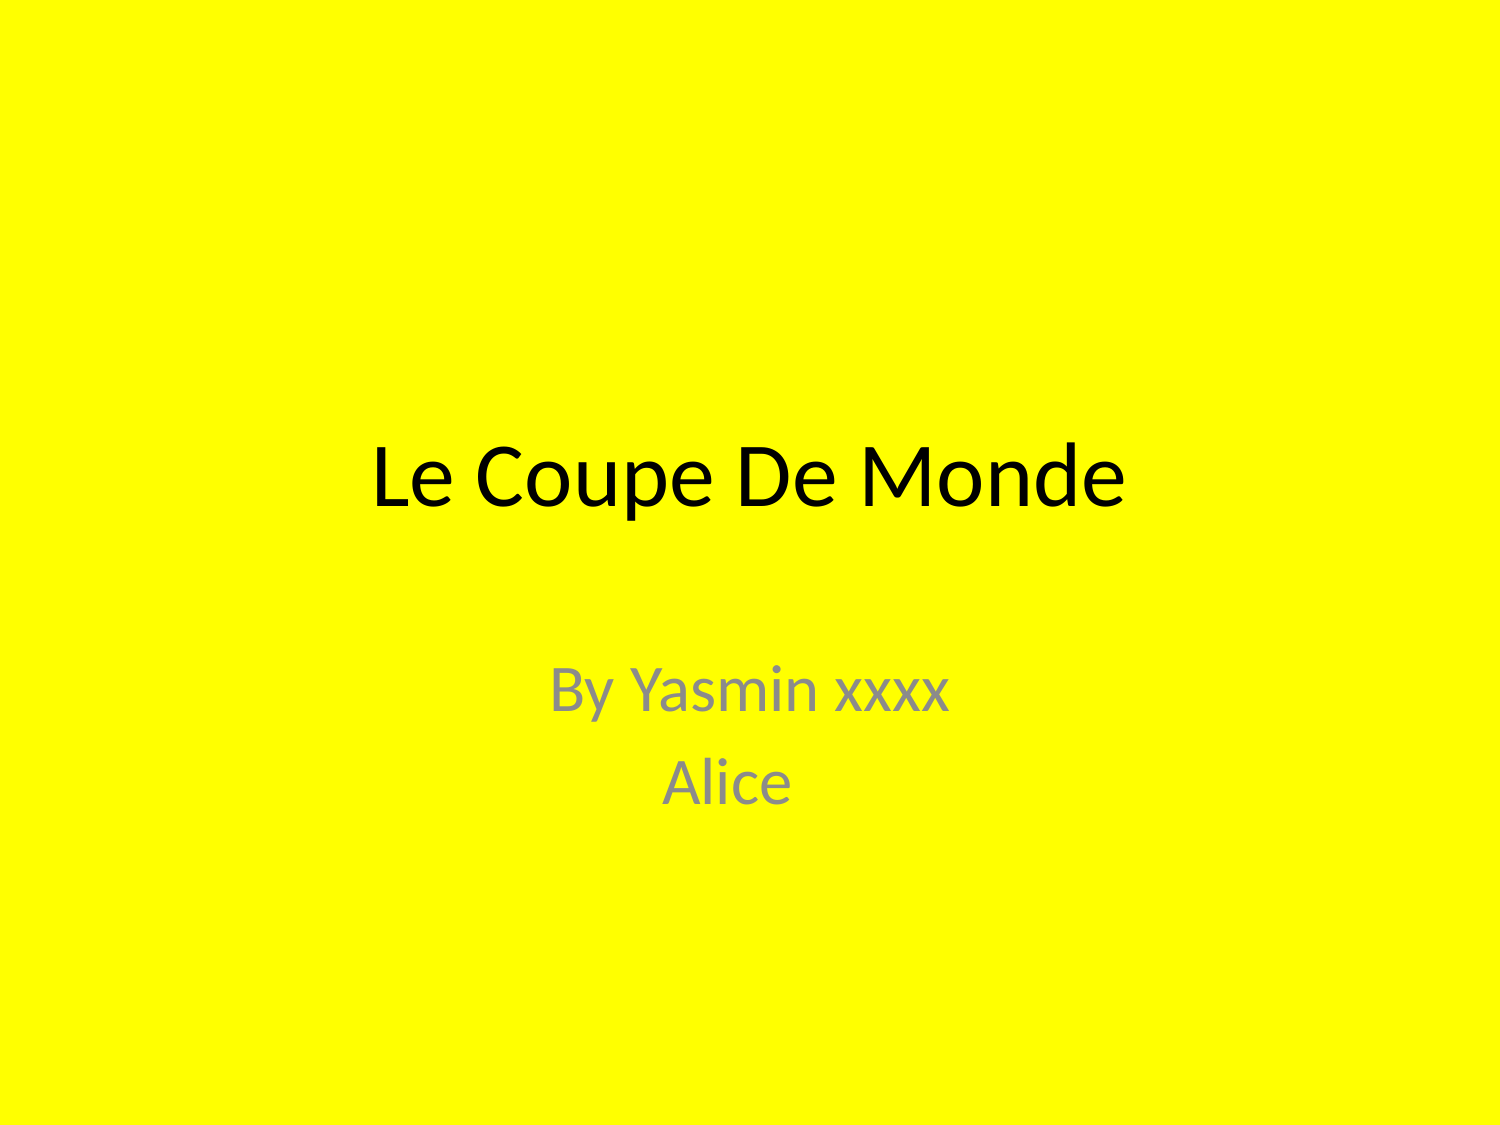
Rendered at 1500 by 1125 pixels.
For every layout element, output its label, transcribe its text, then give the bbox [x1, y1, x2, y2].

title Le Coupe De Monde [112, 349, 1388, 591]
subtitle By Yasmin xxxx Alice [225, 637, 1275, 925]
